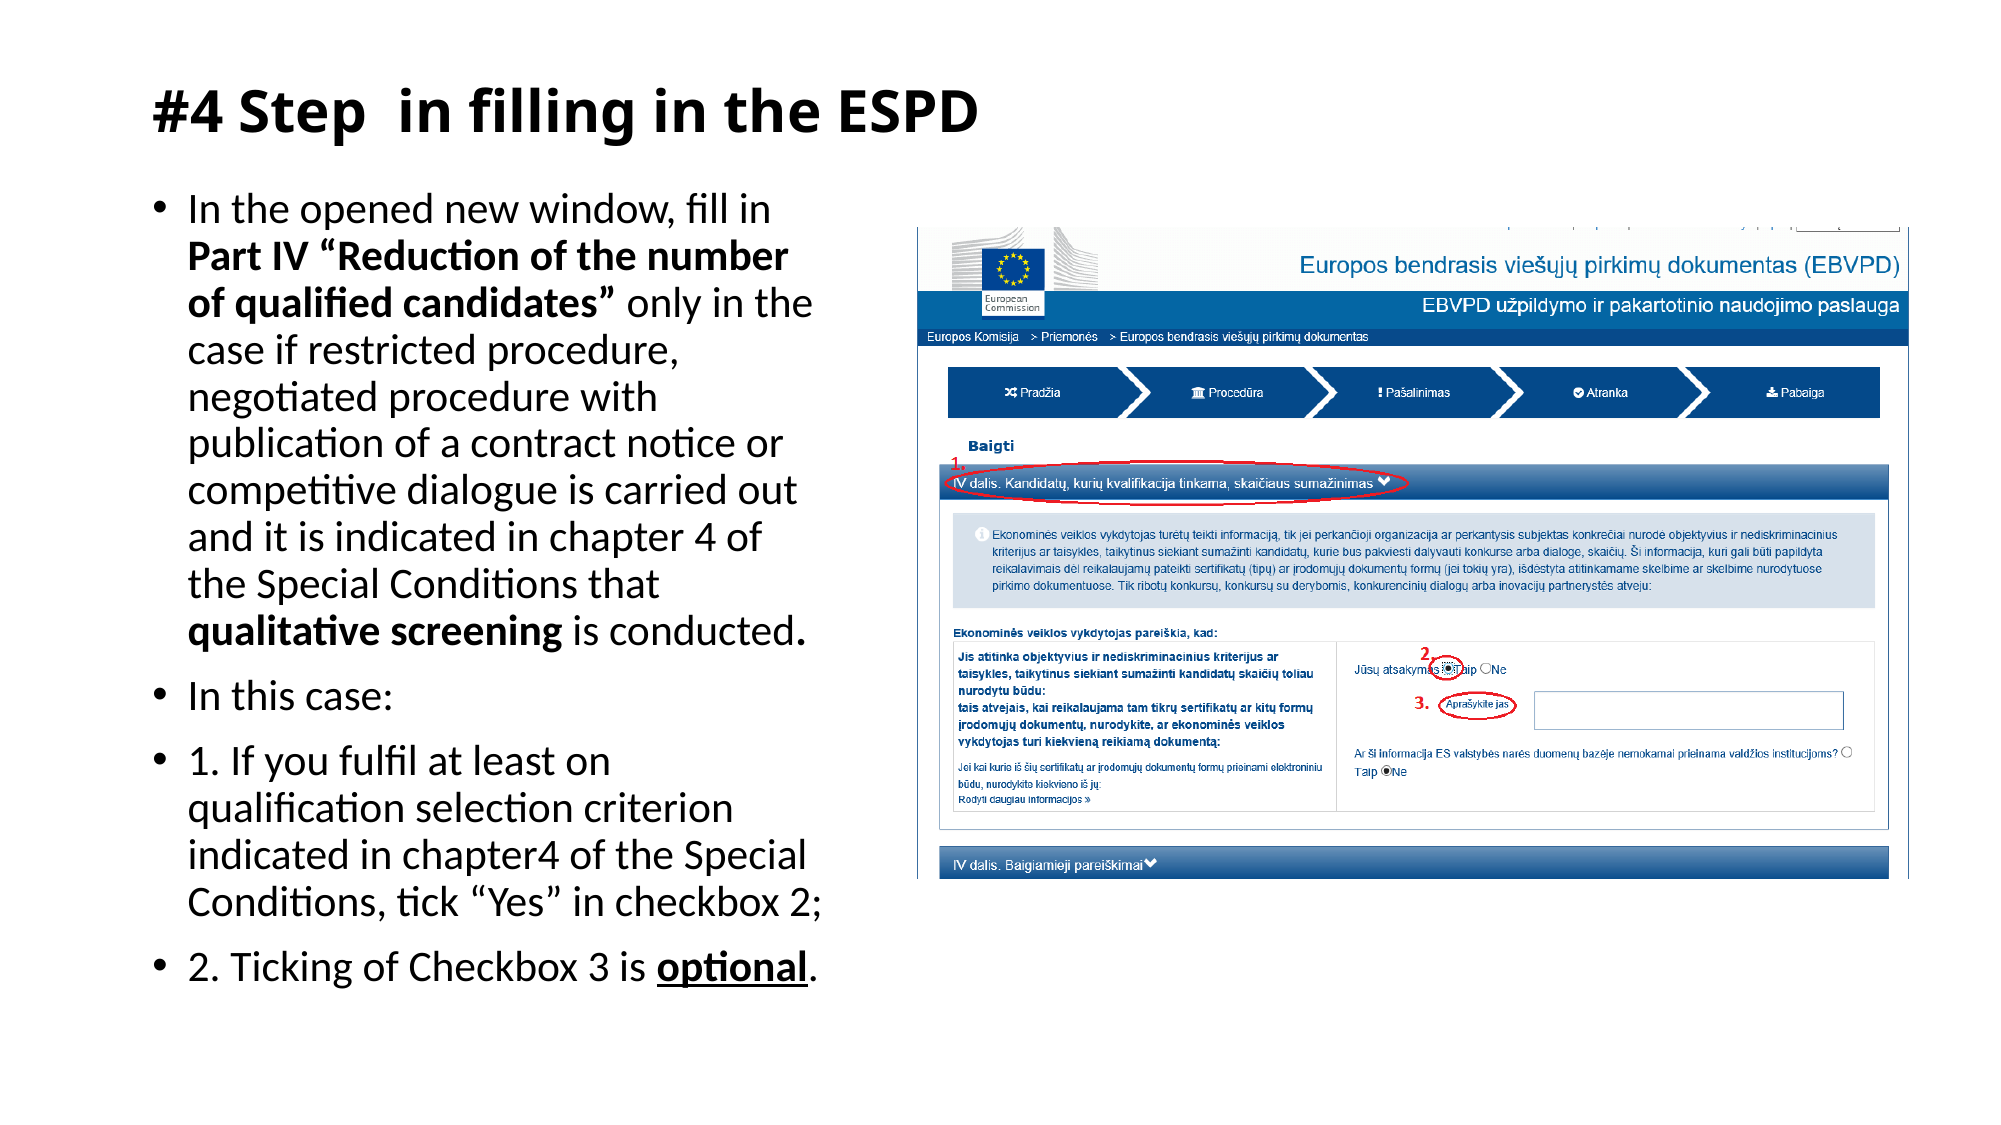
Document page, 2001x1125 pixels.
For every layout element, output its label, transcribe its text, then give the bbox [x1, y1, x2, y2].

list In the opened new window, fill in Part IV “Reduction of the number of qualified candidates” only in the case if restricted procedure, negotiated procedure with publication of a contract notice or competitive dialogue is carried out and it is indicated in chapter 4 of the Special Conditions that qualitative screening is conducted. In this case: 1. If you fulfil at least on qualification selection criterion indicated in chapter4 of the Special Conditions, tick “Yes” in checkbox 2; 2. Ticking of Checkbox 3 is optional. [137, 178, 845, 1014]
title #4 Step in filling in the ESPD [137, 59, 1863, 168]
picture [917, 227, 1913, 880]
